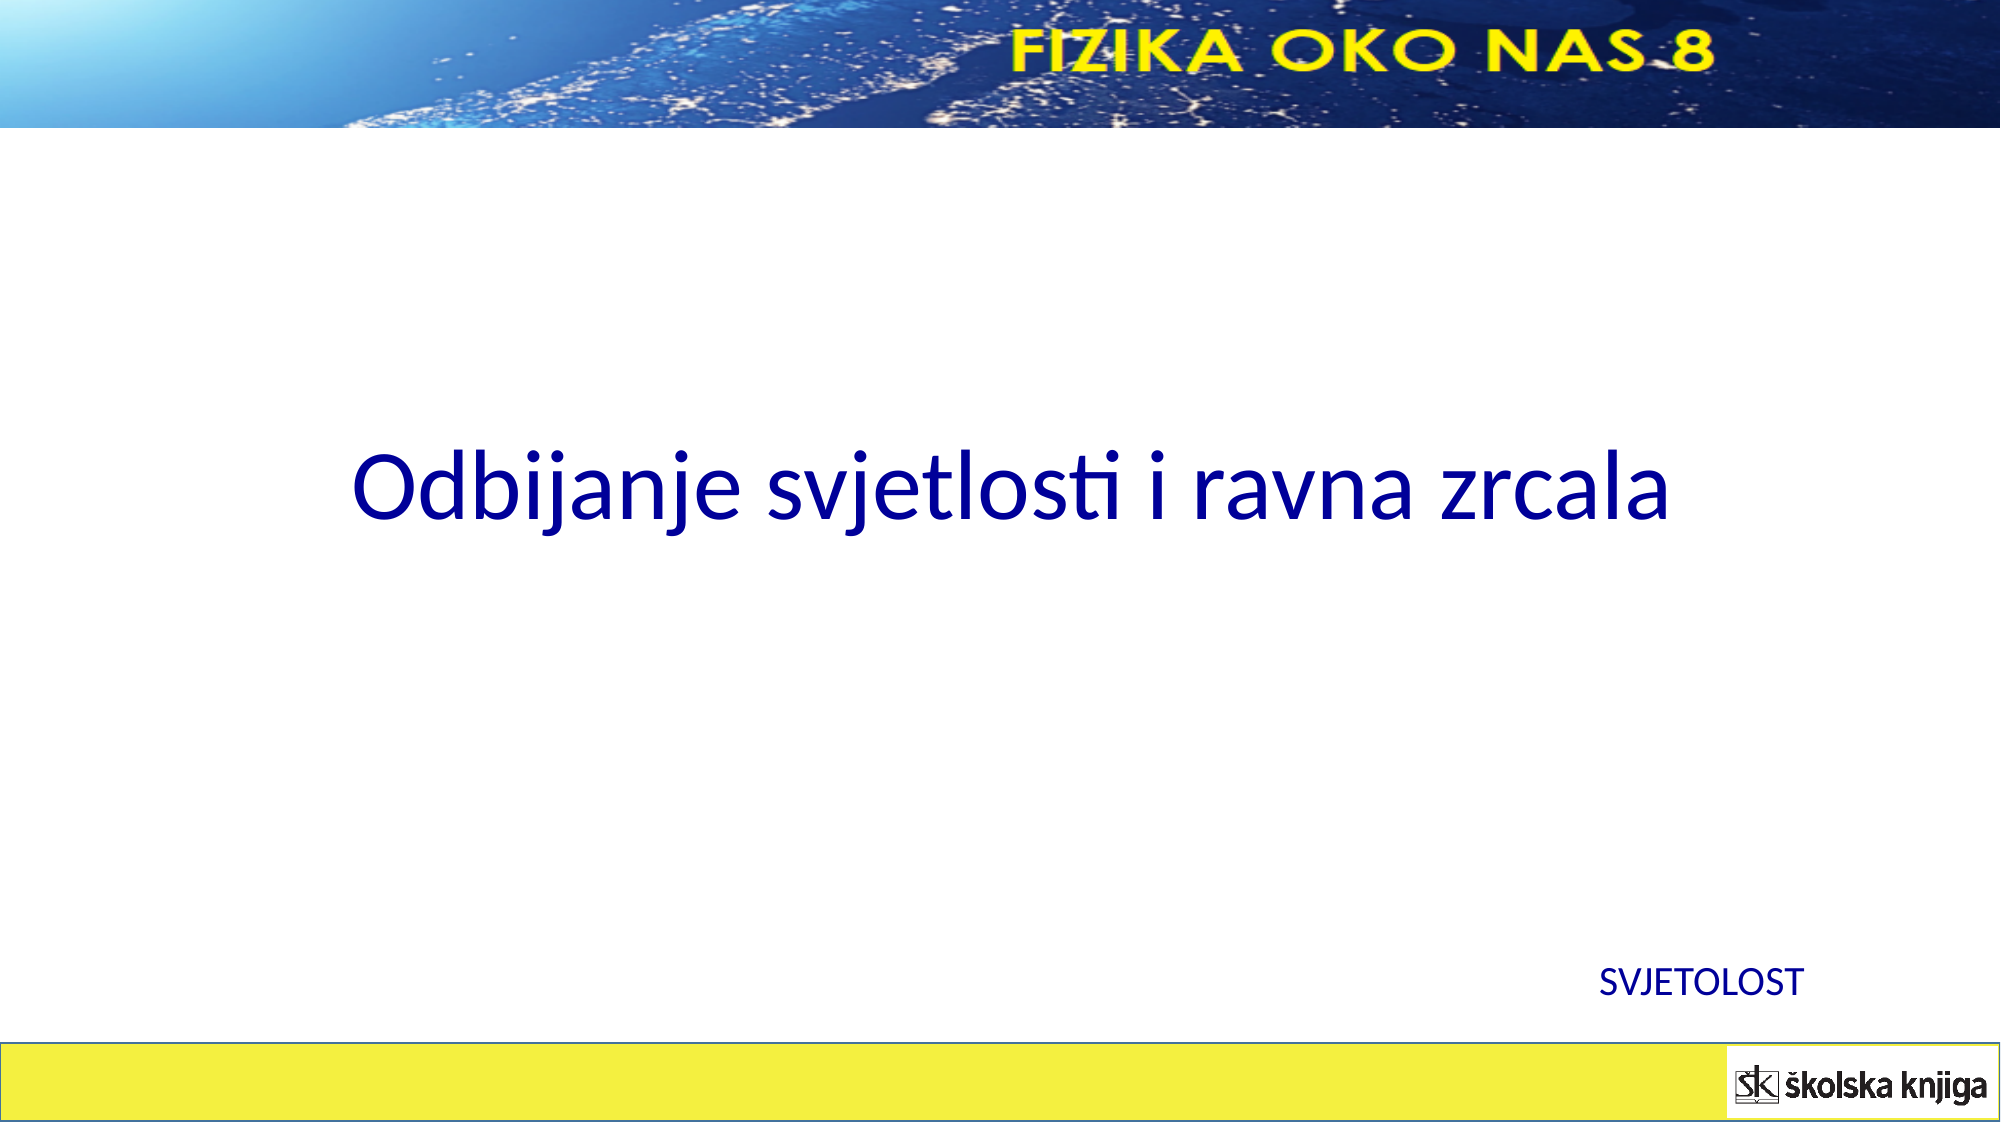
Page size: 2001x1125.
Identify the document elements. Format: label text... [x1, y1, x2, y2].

picture [1727, 1046, 1998, 1118]
subtitle SVJETOLOST [1573, 937, 1836, 1050]
picture [0, 0, 2000, 128]
title Odbijanje svjetlosti i ravna zrcala [162, 366, 1863, 608]
